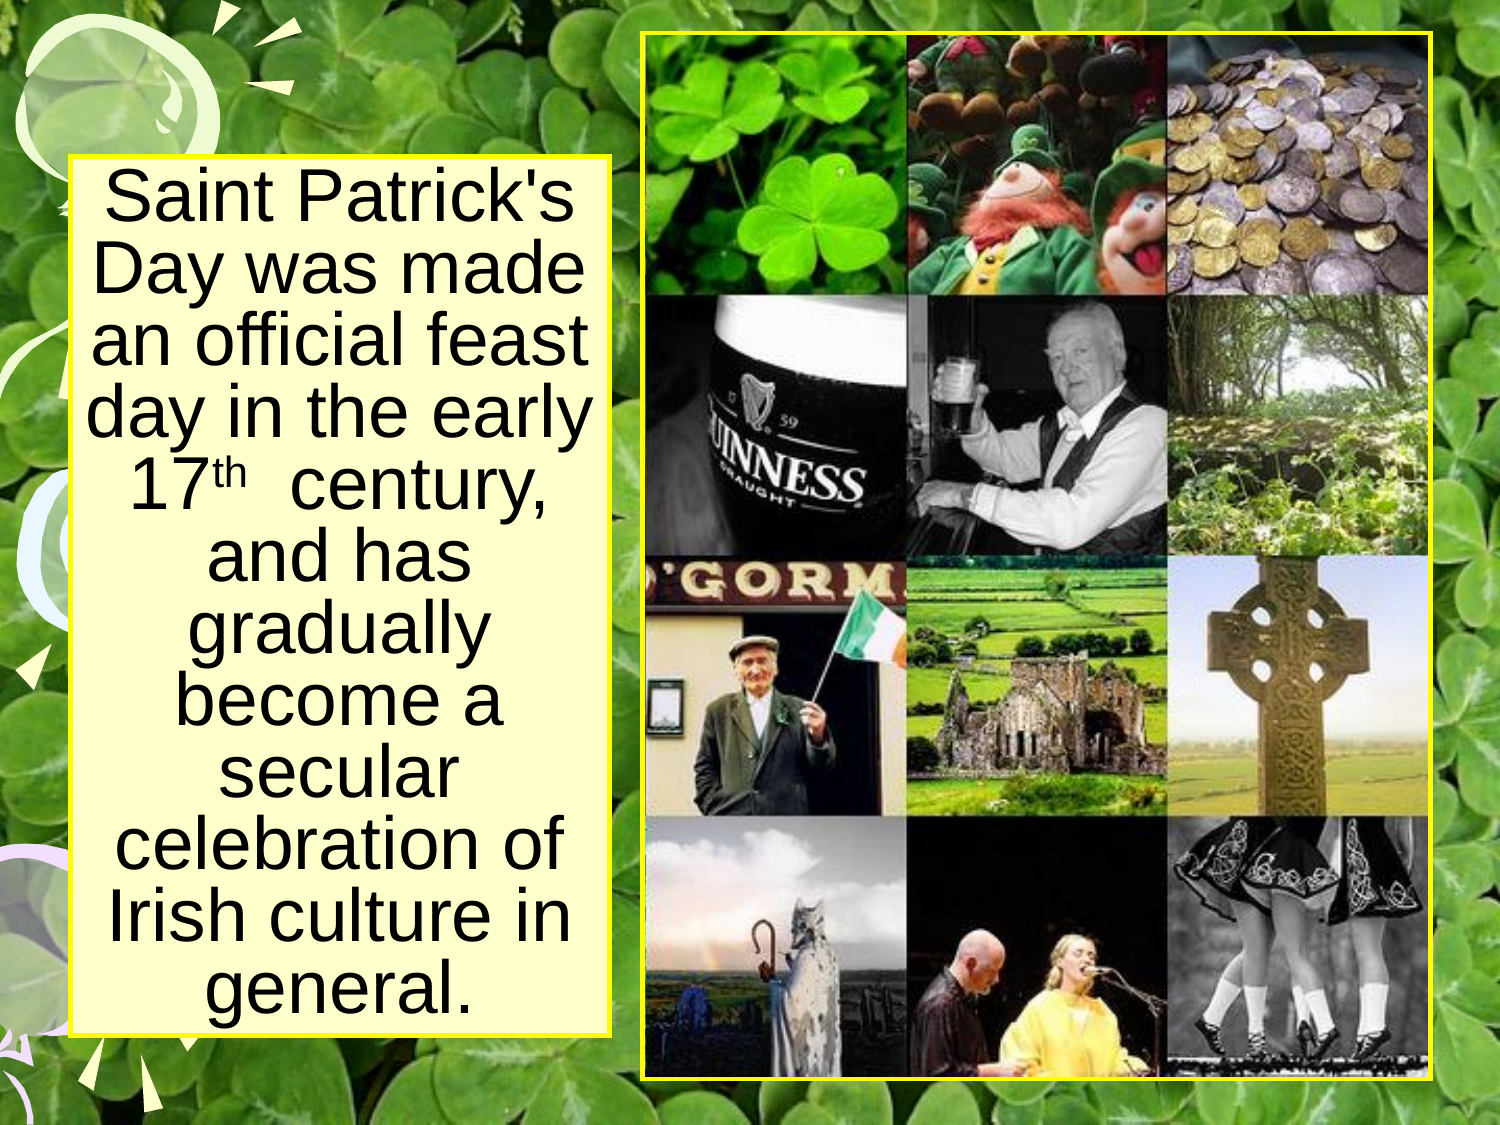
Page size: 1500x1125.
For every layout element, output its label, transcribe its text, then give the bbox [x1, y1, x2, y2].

picture [0, 0, 1500, 1125]
text_box Saint Patrick's Day was made an official feast day in the early 17th century, and has gradually become a secular celebration of Irish culture in general. [70, 156, 610, 1036]
picture [17, 1041, 21, 1052]
picture [0, 1025, 6, 1042]
picture [0, 327, 70, 850]
